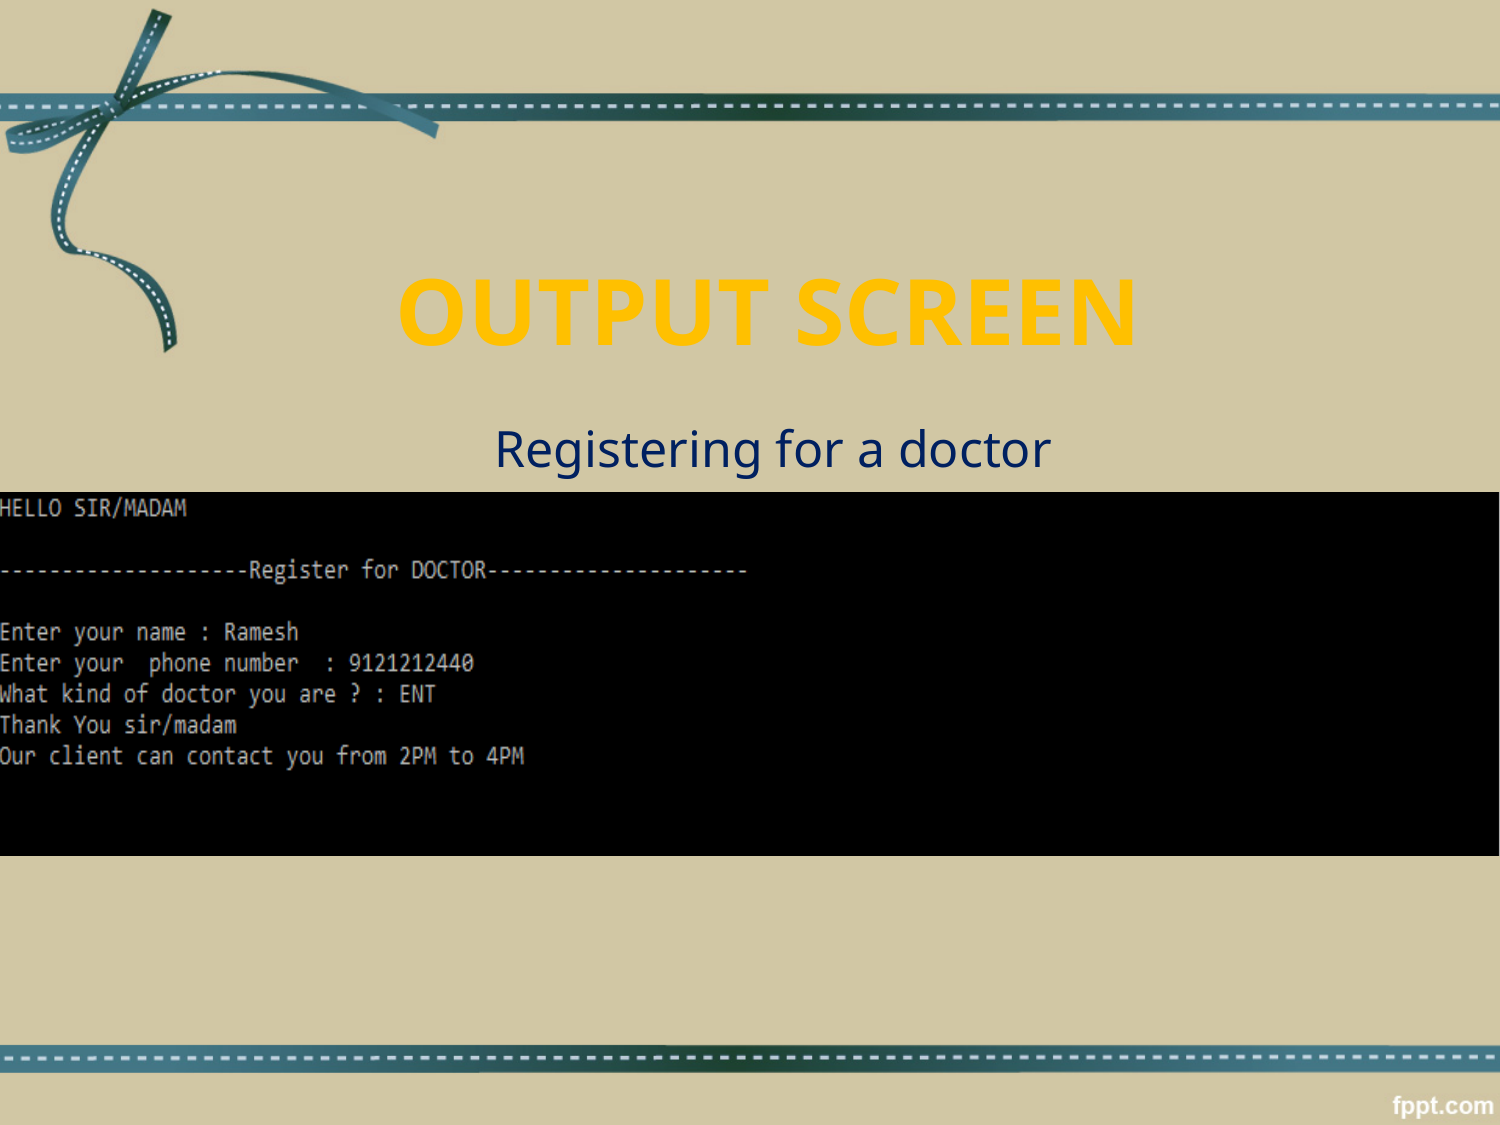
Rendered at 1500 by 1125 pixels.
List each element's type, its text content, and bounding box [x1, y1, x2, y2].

picture [0, 0, 1500, 1125]
text_box Registering for a doctor [479, 410, 1068, 485]
text_box output screen [380, 246, 1157, 371]
